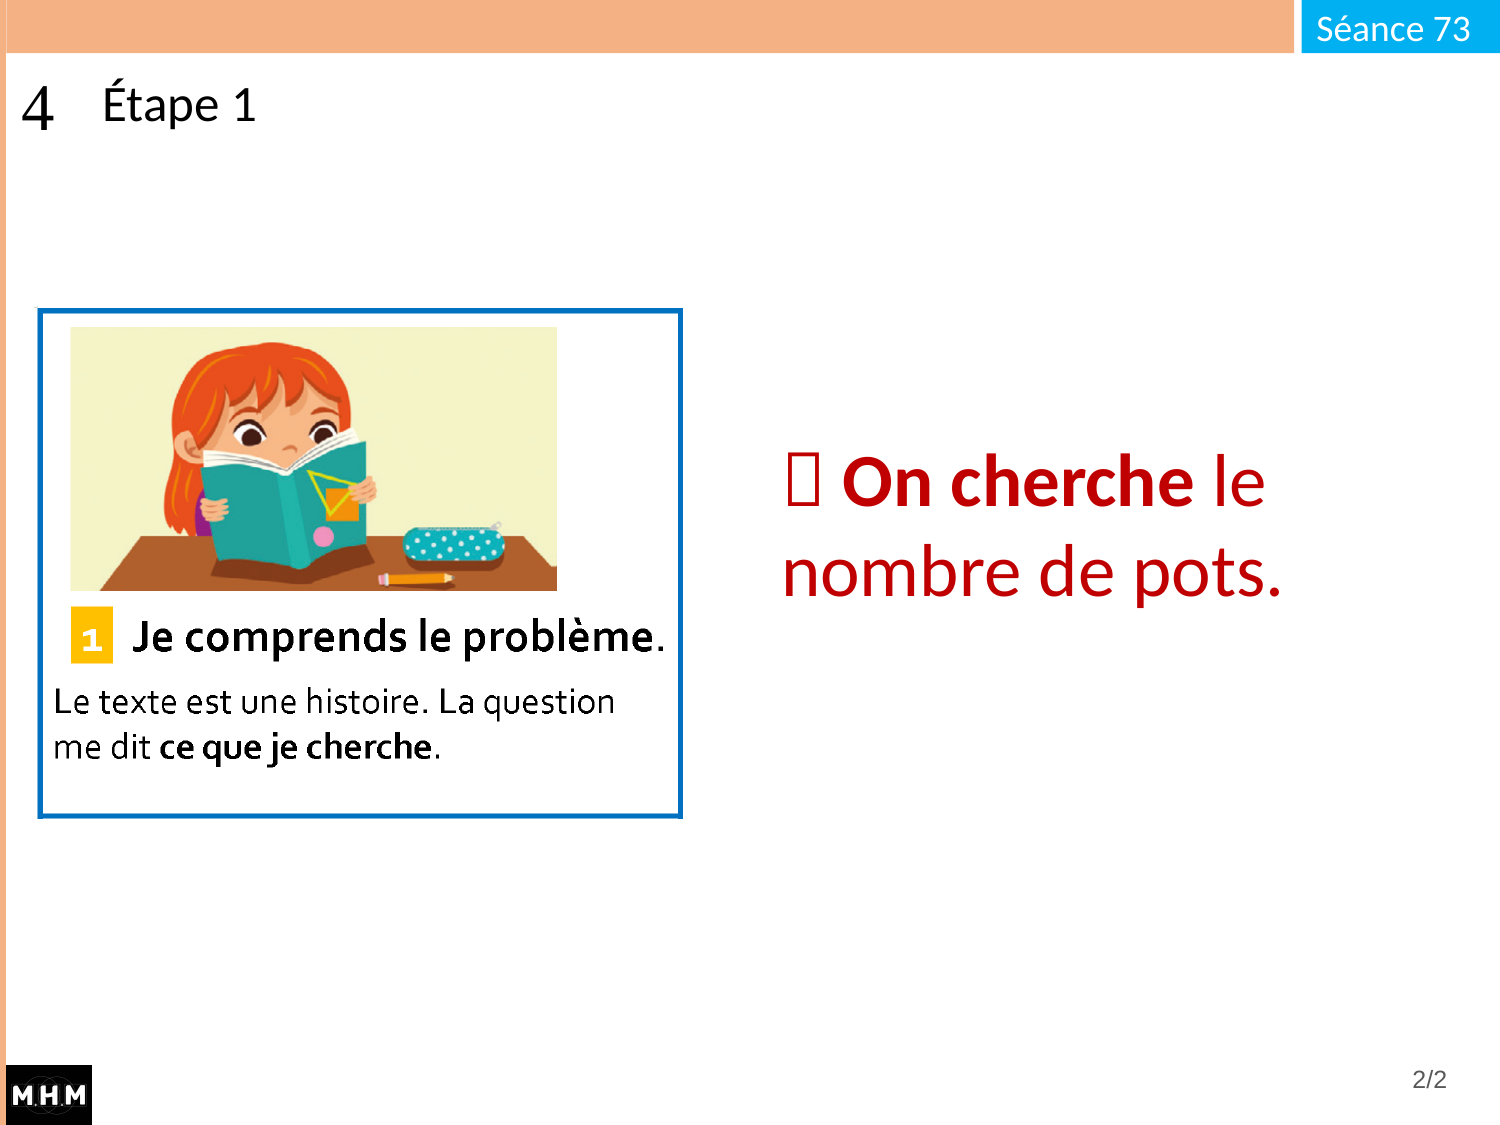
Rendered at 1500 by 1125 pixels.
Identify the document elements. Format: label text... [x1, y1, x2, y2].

text_box  On cherche le nombre de pots. [766, 424, 1476, 620]
picture [34, 306, 684, 819]
title Étape 1 [87, 32, 1382, 140]
text_box 2/2 [1397, 1056, 1463, 1102]
picture [6, 1065, 92, 1125]
